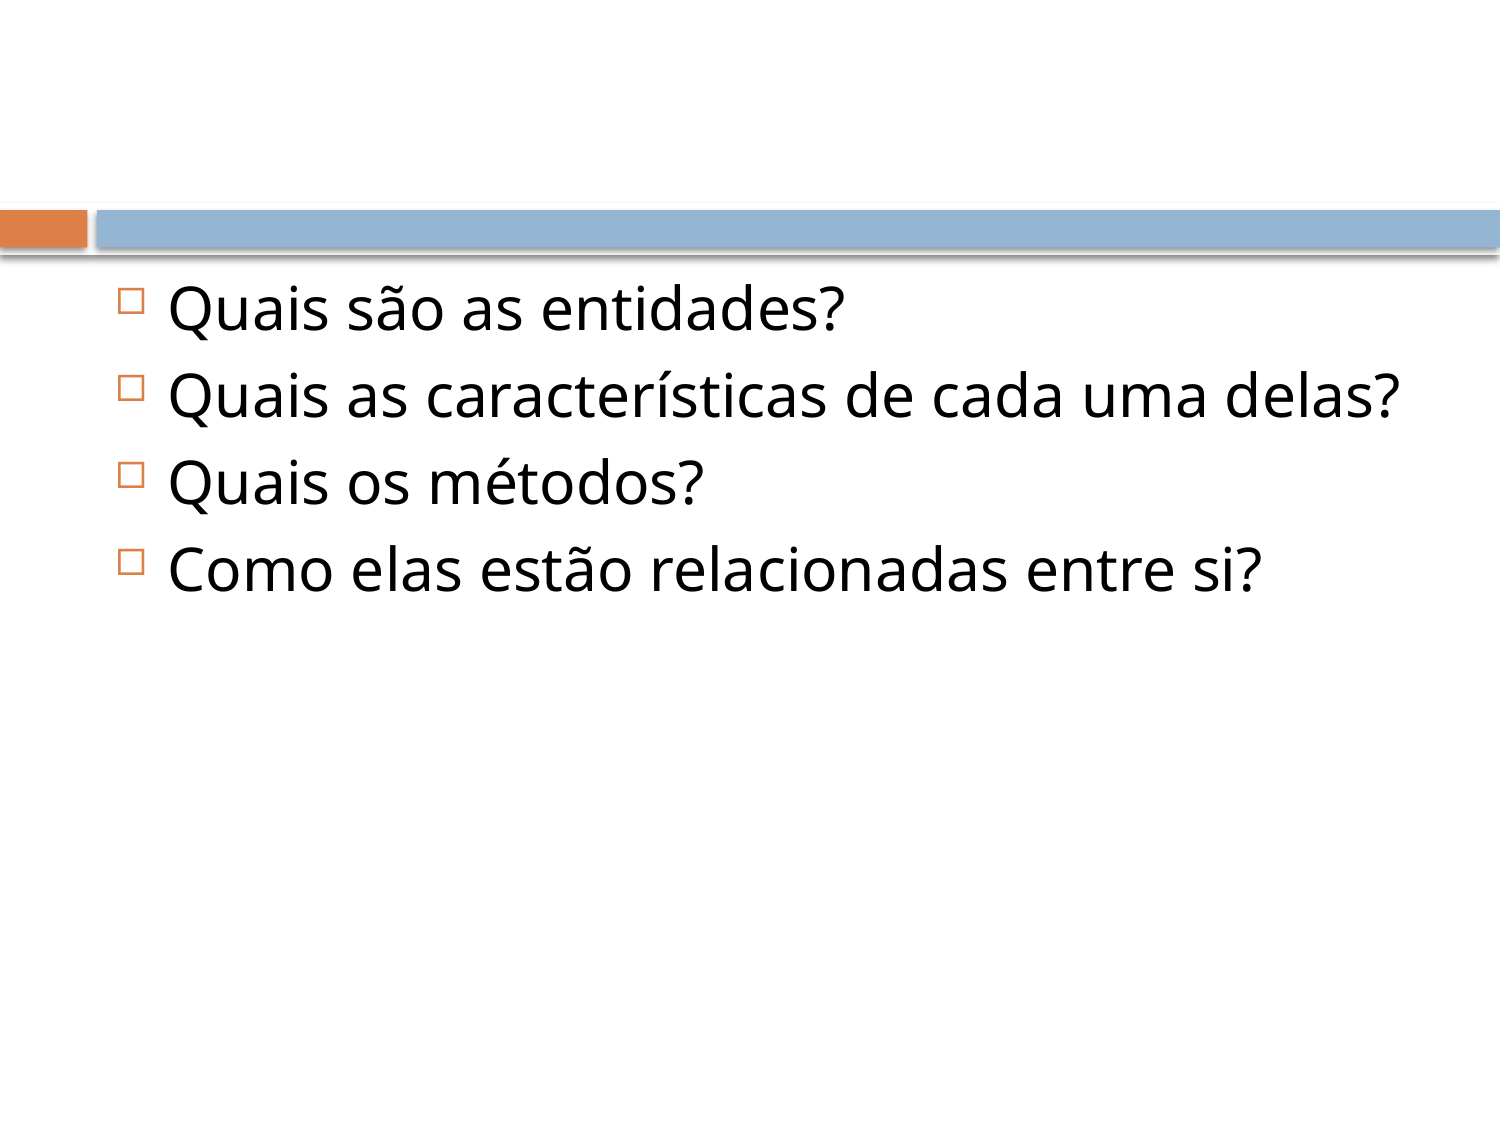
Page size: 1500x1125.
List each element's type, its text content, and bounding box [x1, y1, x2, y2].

list Quais são as entidades? Quais as características de cada uma delas? Quais os métodos? Como elas estão relacionadas entre si? [100, 262, 1438, 1000]
